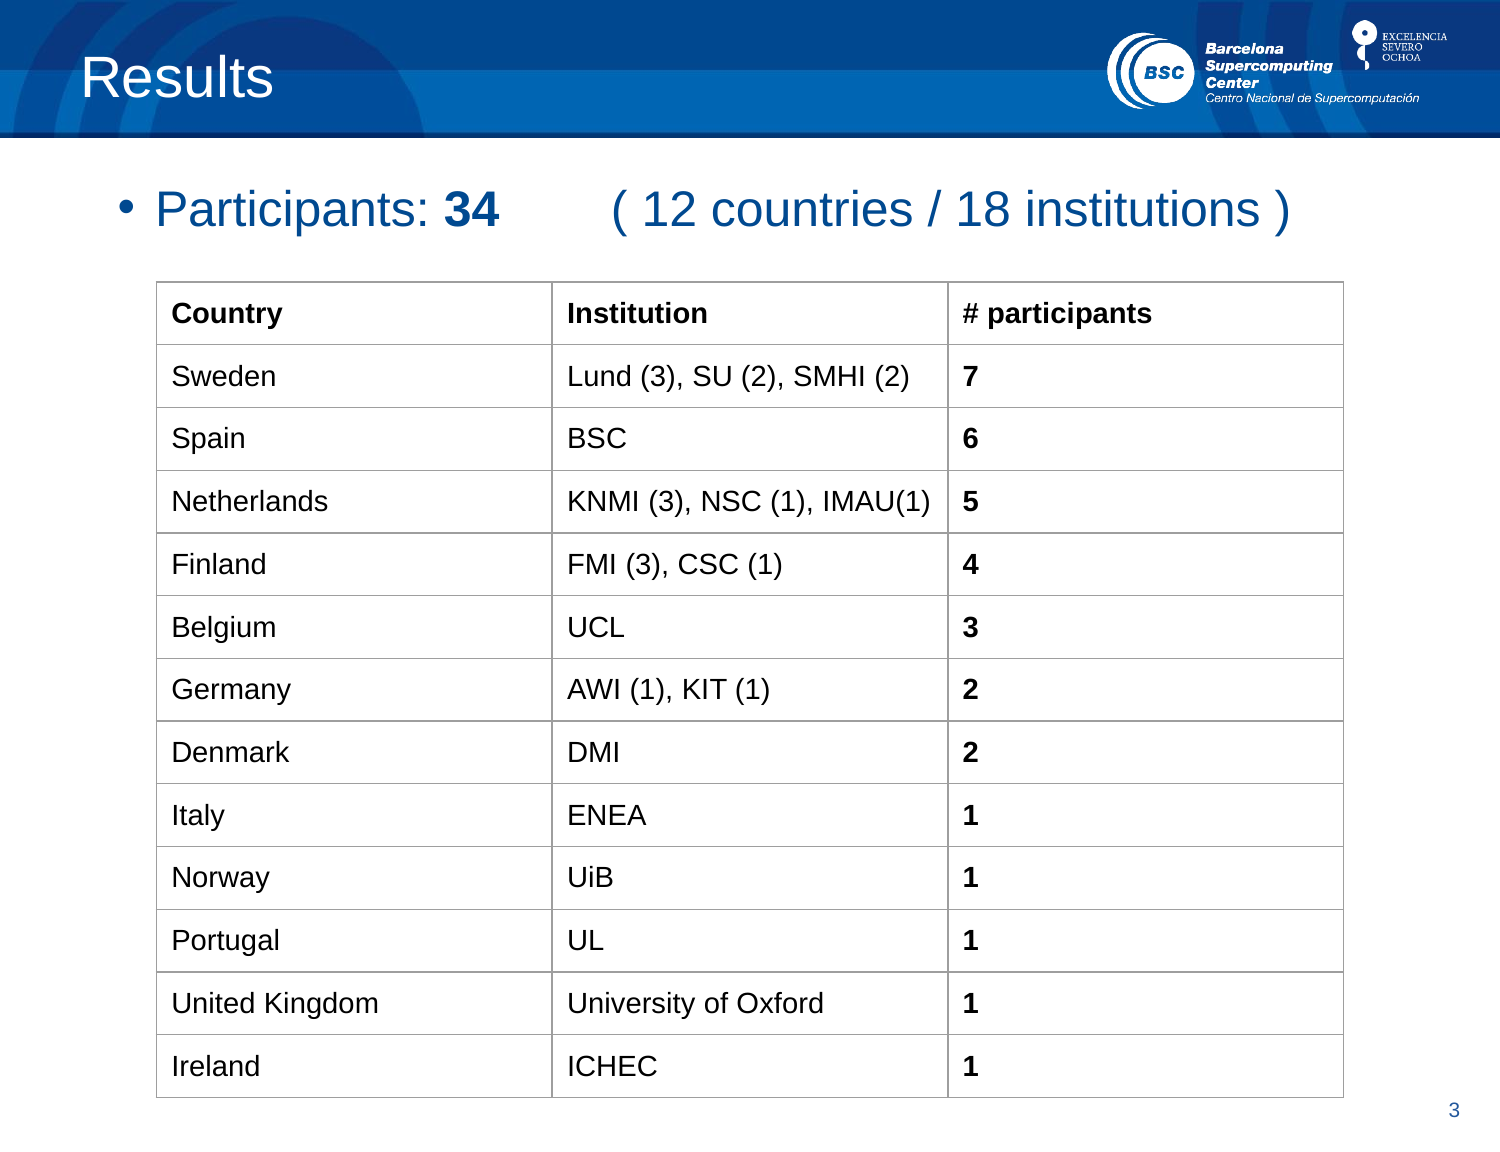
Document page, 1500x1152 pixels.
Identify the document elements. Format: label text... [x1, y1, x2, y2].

table_cell Italy [157, 784, 551, 846]
table_cell Netherlands [157, 471, 551, 532]
table_cell University of Oxford [553, 973, 947, 1034]
table_cell 1 [949, 784, 1343, 846]
title Results [65, 23, 1081, 138]
table_cell United Kingdom [157, 973, 551, 1034]
table_cell AWI (1), KIT (1) [553, 659, 947, 720]
table_cell 1 [949, 1035, 1343, 1097]
table_cell UCL [553, 596, 947, 658]
table_cell 5 [949, 471, 1343, 532]
table_header Country [157, 283, 551, 344]
table_cell 1 [949, 910, 1343, 971]
table_cell DMI [553, 722, 947, 783]
table_cell Sweden [157, 345, 551, 407]
table_cell Norway [157, 847, 551, 909]
table_cell UL [553, 910, 947, 971]
table_cell Lund (3), SU (2), SMHI (2) [553, 345, 947, 407]
table_cell FMI (3), CSC (1) [553, 534, 947, 595]
picture [0, 0, 1500, 138]
table_cell 7 [949, 345, 1343, 407]
table_cell Germany [157, 659, 551, 720]
table_header Institution [553, 283, 947, 344]
table_cell 1 [949, 847, 1343, 909]
table_cell Denmark [157, 722, 551, 783]
table_cell 4 [949, 534, 1343, 595]
table_cell Ireland [157, 1035, 551, 1097]
table_cell Belgium [157, 596, 551, 658]
table_cell Spain [157, 408, 551, 470]
table_cell 1 [949, 973, 1343, 1034]
table_cell 3 [949, 596, 1343, 658]
list Participants: 34 ( 12 countries / 18 institutions ) [64, 161, 1432, 1068]
table_cell ICHEC [553, 1035, 947, 1097]
table_cell Finland [157, 534, 551, 595]
table_cell 2 [949, 722, 1343, 783]
table_cell 2 [949, 659, 1343, 720]
table_cell Portugal [157, 910, 551, 971]
table_cell ENEA [553, 784, 947, 846]
table_cell 6 [949, 408, 1343, 470]
table_header # participants [949, 283, 1343, 344]
table_cell UiB [553, 847, 947, 909]
table_cell BSC [553, 408, 947, 470]
table_cell KNMI (3), NSC (1), IMAU(1) [553, 471, 947, 532]
